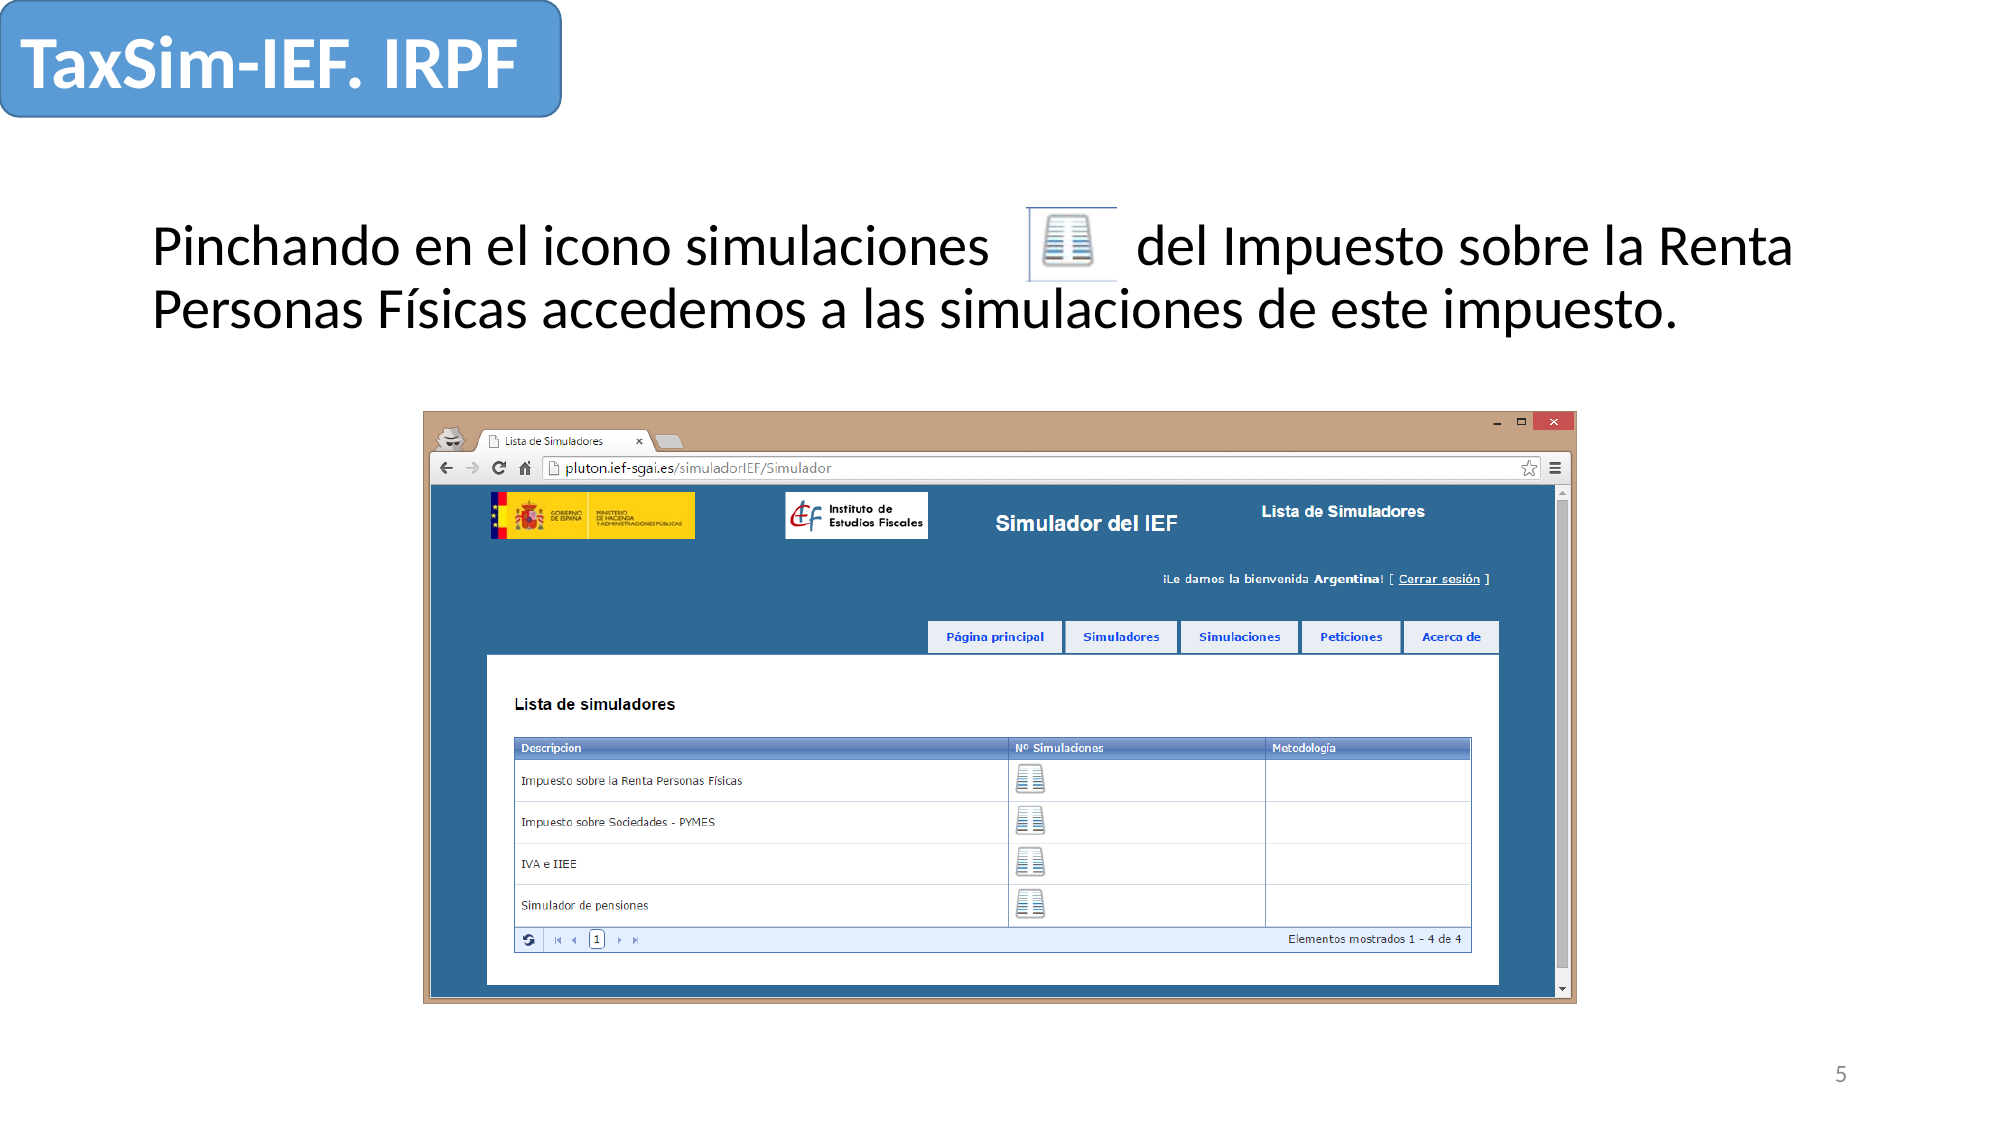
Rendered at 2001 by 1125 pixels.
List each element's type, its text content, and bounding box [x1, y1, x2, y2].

list Pinchando en el icono simulaciones del Impuesto sobre la Renta Personas Físicas accedemos a las simulaciones de este impuesto. [137, 207, 1863, 1043]
text_box TaxSim-IEF. IRPF [0, 0, 562, 118]
picture [1026, 207, 1117, 282]
slide_number 5 [1412, 1042, 1863, 1103]
picture [423, 411, 1577, 1004]
